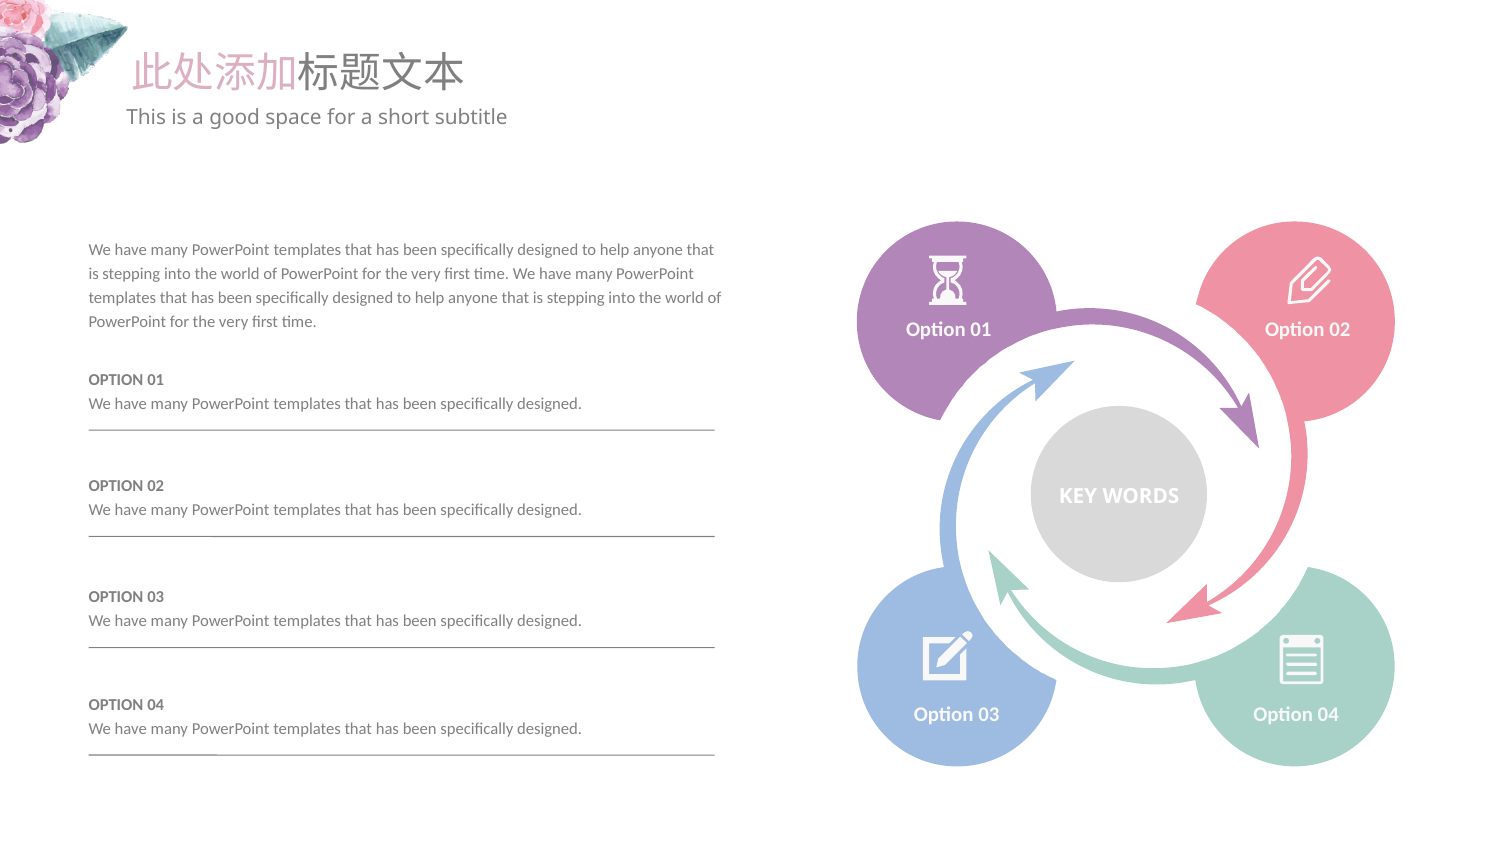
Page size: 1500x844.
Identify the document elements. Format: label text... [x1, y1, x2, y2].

text_box [922, 637, 967, 681]
text_box [857, 360, 1075, 767]
text_box KEY WORDS [1045, 482, 1193, 508]
text_box [936, 636, 967, 668]
text_box OPTION 04 We have many PowerPoint templates that has been specifically designed. [88, 689, 715, 738]
text_box 此处添加标题文本 [132, 45, 587, 96]
text_box Option 01 [895, 315, 1002, 341]
text_box [856, 221, 1260, 449]
text_box [962, 631, 973, 642]
text_box This is a good space for a short subtitle [132, 95, 523, 136]
picture [0, 0, 128, 144]
text_box Option 04 [1242, 700, 1349, 726]
text_box OPTION 02 We have many PowerPoint templates that has been specifically designed. [88, 471, 715, 519]
text_box Option 02 [1254, 315, 1361, 341]
text_box [929, 255, 967, 305]
text_box [1166, 221, 1395, 624]
text_box [1287, 256, 1332, 305]
text_box OPTION 03 We have many PowerPoint templates that has been specifically designed. [88, 582, 715, 631]
text_box [1030, 405, 1208, 583]
text_box OPTION 01 We have many PowerPoint templates that has been specifically designed. [88, 364, 715, 413]
text_box Option 03 [903, 700, 1010, 726]
text_box We have many PowerPoint templates that has been specifically designed to help anyone that is stepping into the world of PowerPoint for the very first time. We have many PowerPoint templates that has been specifically designed to help anyone that is stepping into the world of PowerPoint for the very first time. [88, 234, 727, 331]
text_box [1279, 634, 1324, 685]
text_box [988, 550, 1395, 767]
